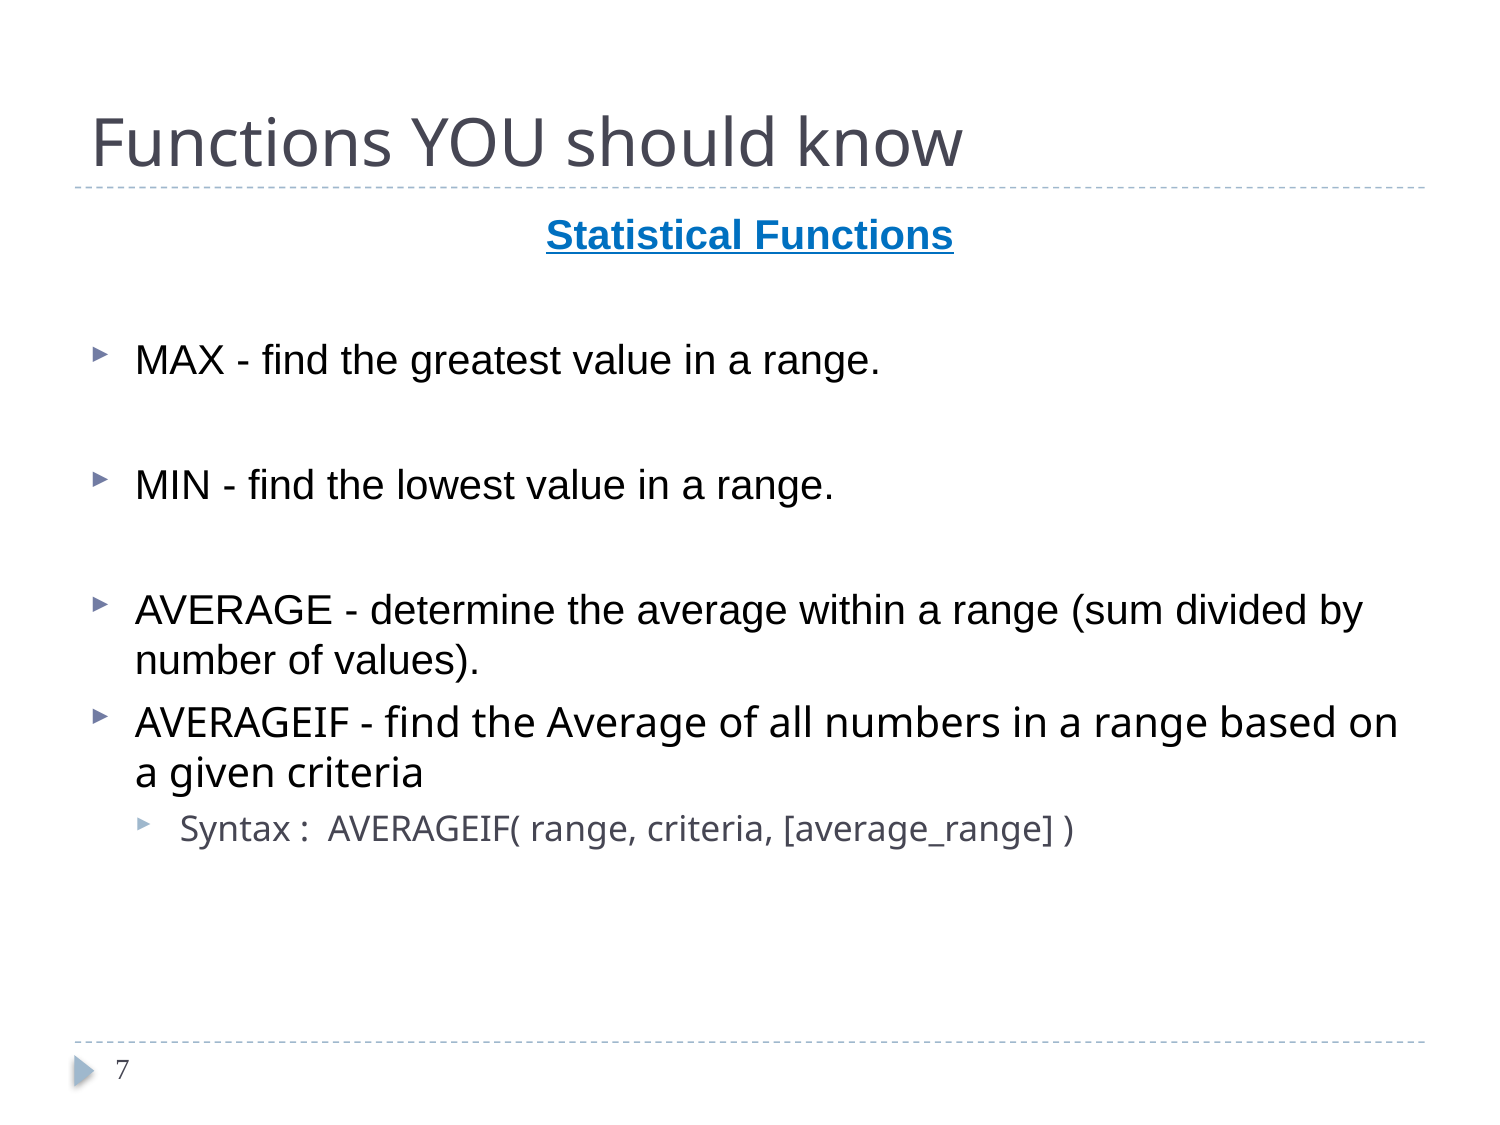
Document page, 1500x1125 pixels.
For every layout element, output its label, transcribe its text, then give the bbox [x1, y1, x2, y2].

title Functions YOU should know [74, 24, 1426, 188]
slide_number 7 [100, 1042, 426, 1103]
list Statistical Functions MAX - find the greatest value in a range. MIN - find the lowest value in a range. AVERAGE - determine the average within a range (sum divided by number of values). AVERAGEIF - find the Average of all numbers in a range based on a given criteria Syntax : AVERAGEIF( range, criteria, [average_range] ) [74, 199, 1426, 1011]
